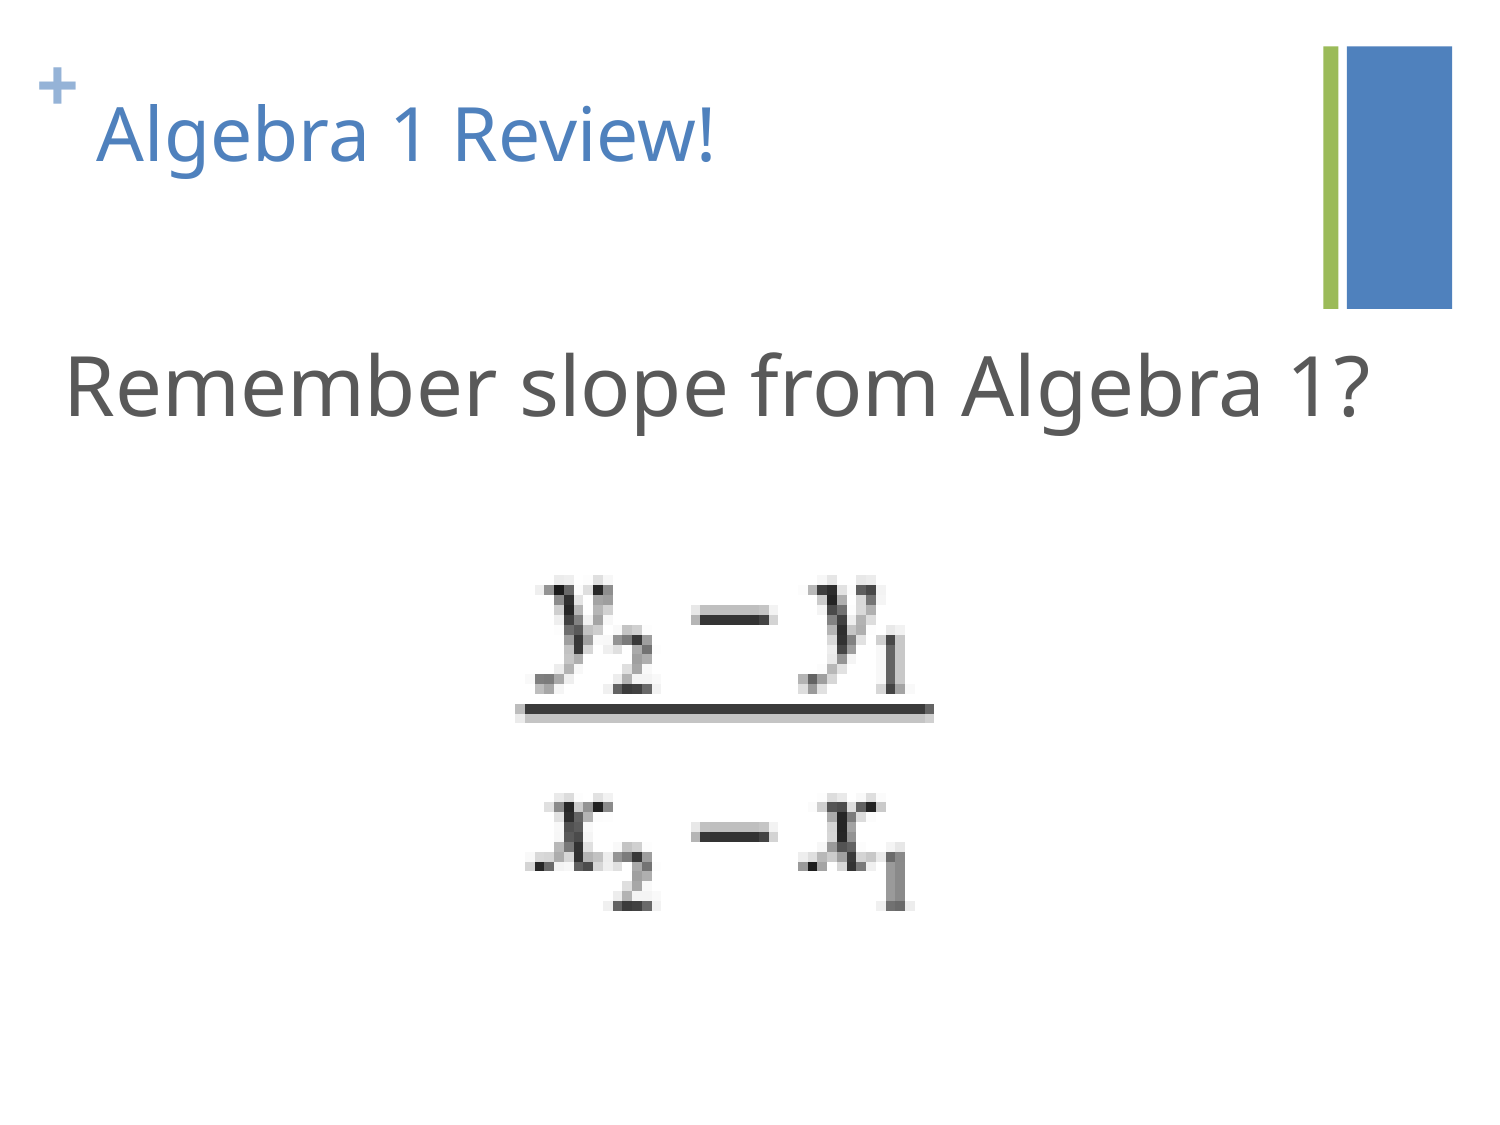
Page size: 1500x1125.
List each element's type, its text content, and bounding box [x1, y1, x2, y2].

list Remember slope from Algebra 1? [48, 325, 1399, 1068]
title Algebra 1 Review! [81, 79, 1322, 263]
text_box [495, 497, 946, 923]
